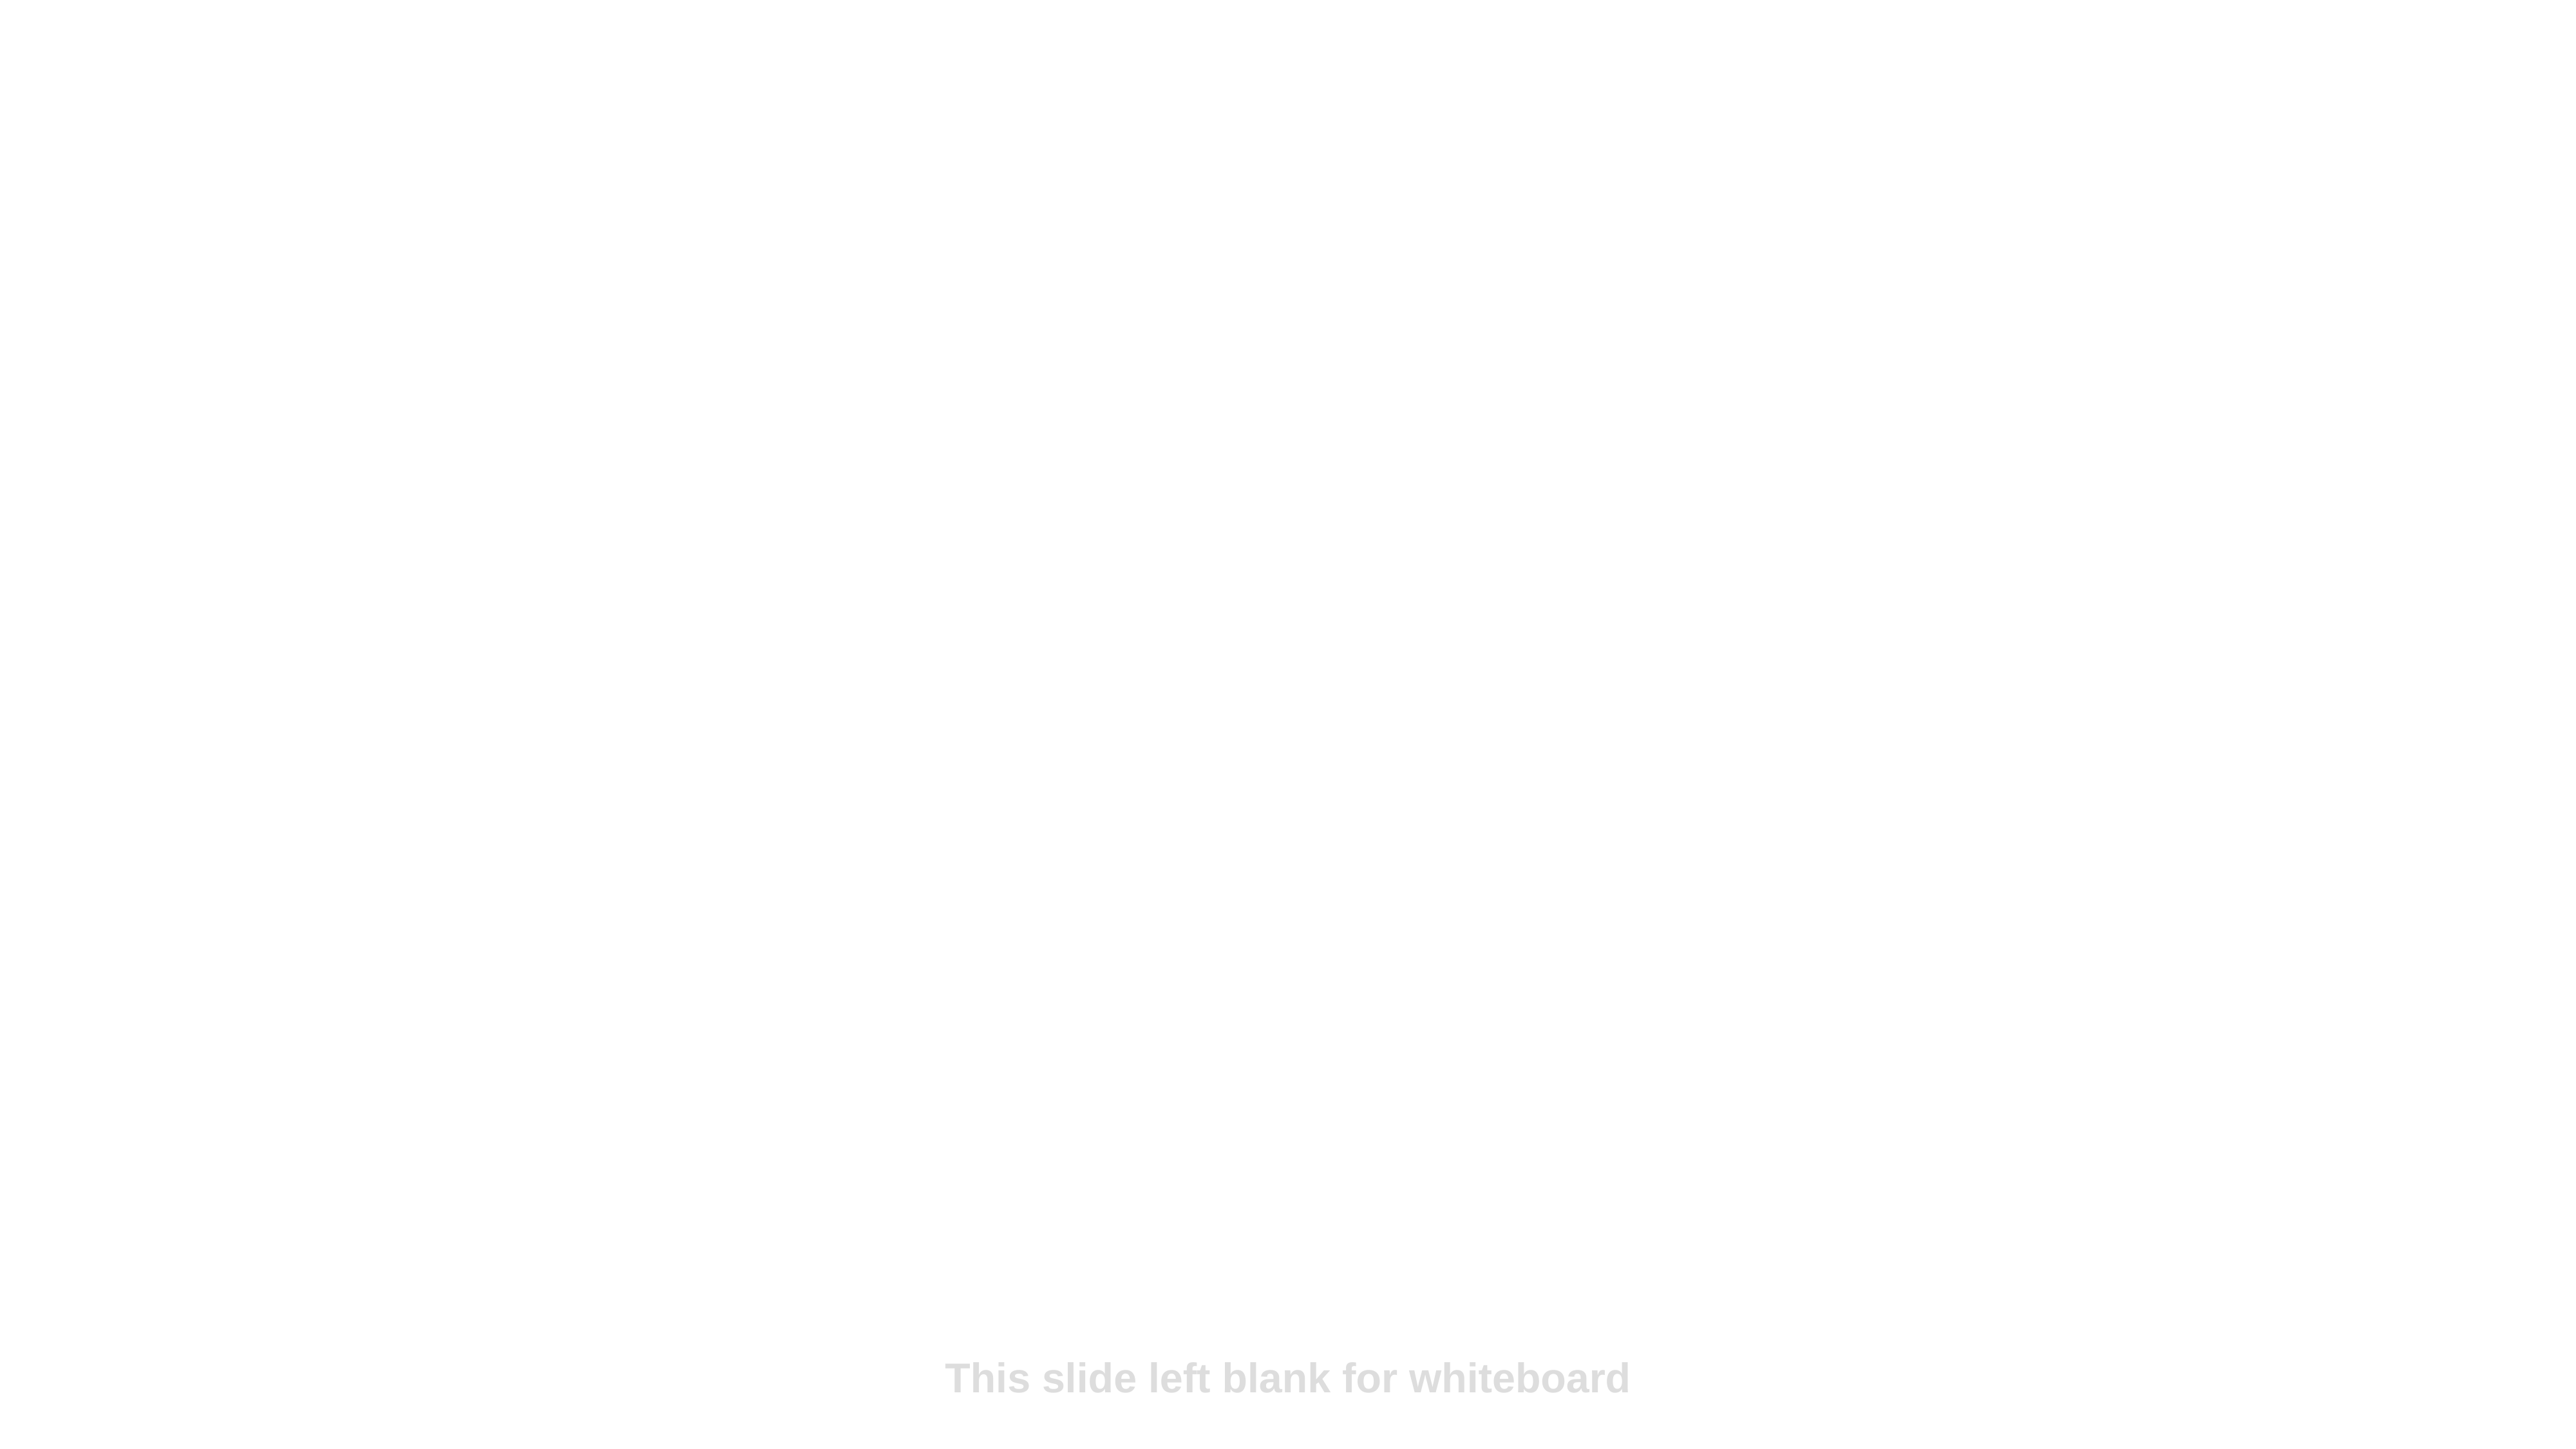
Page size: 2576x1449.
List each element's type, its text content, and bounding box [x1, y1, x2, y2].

text_box This slide left blank for whiteboard [923, 1345, 1653, 1406]
